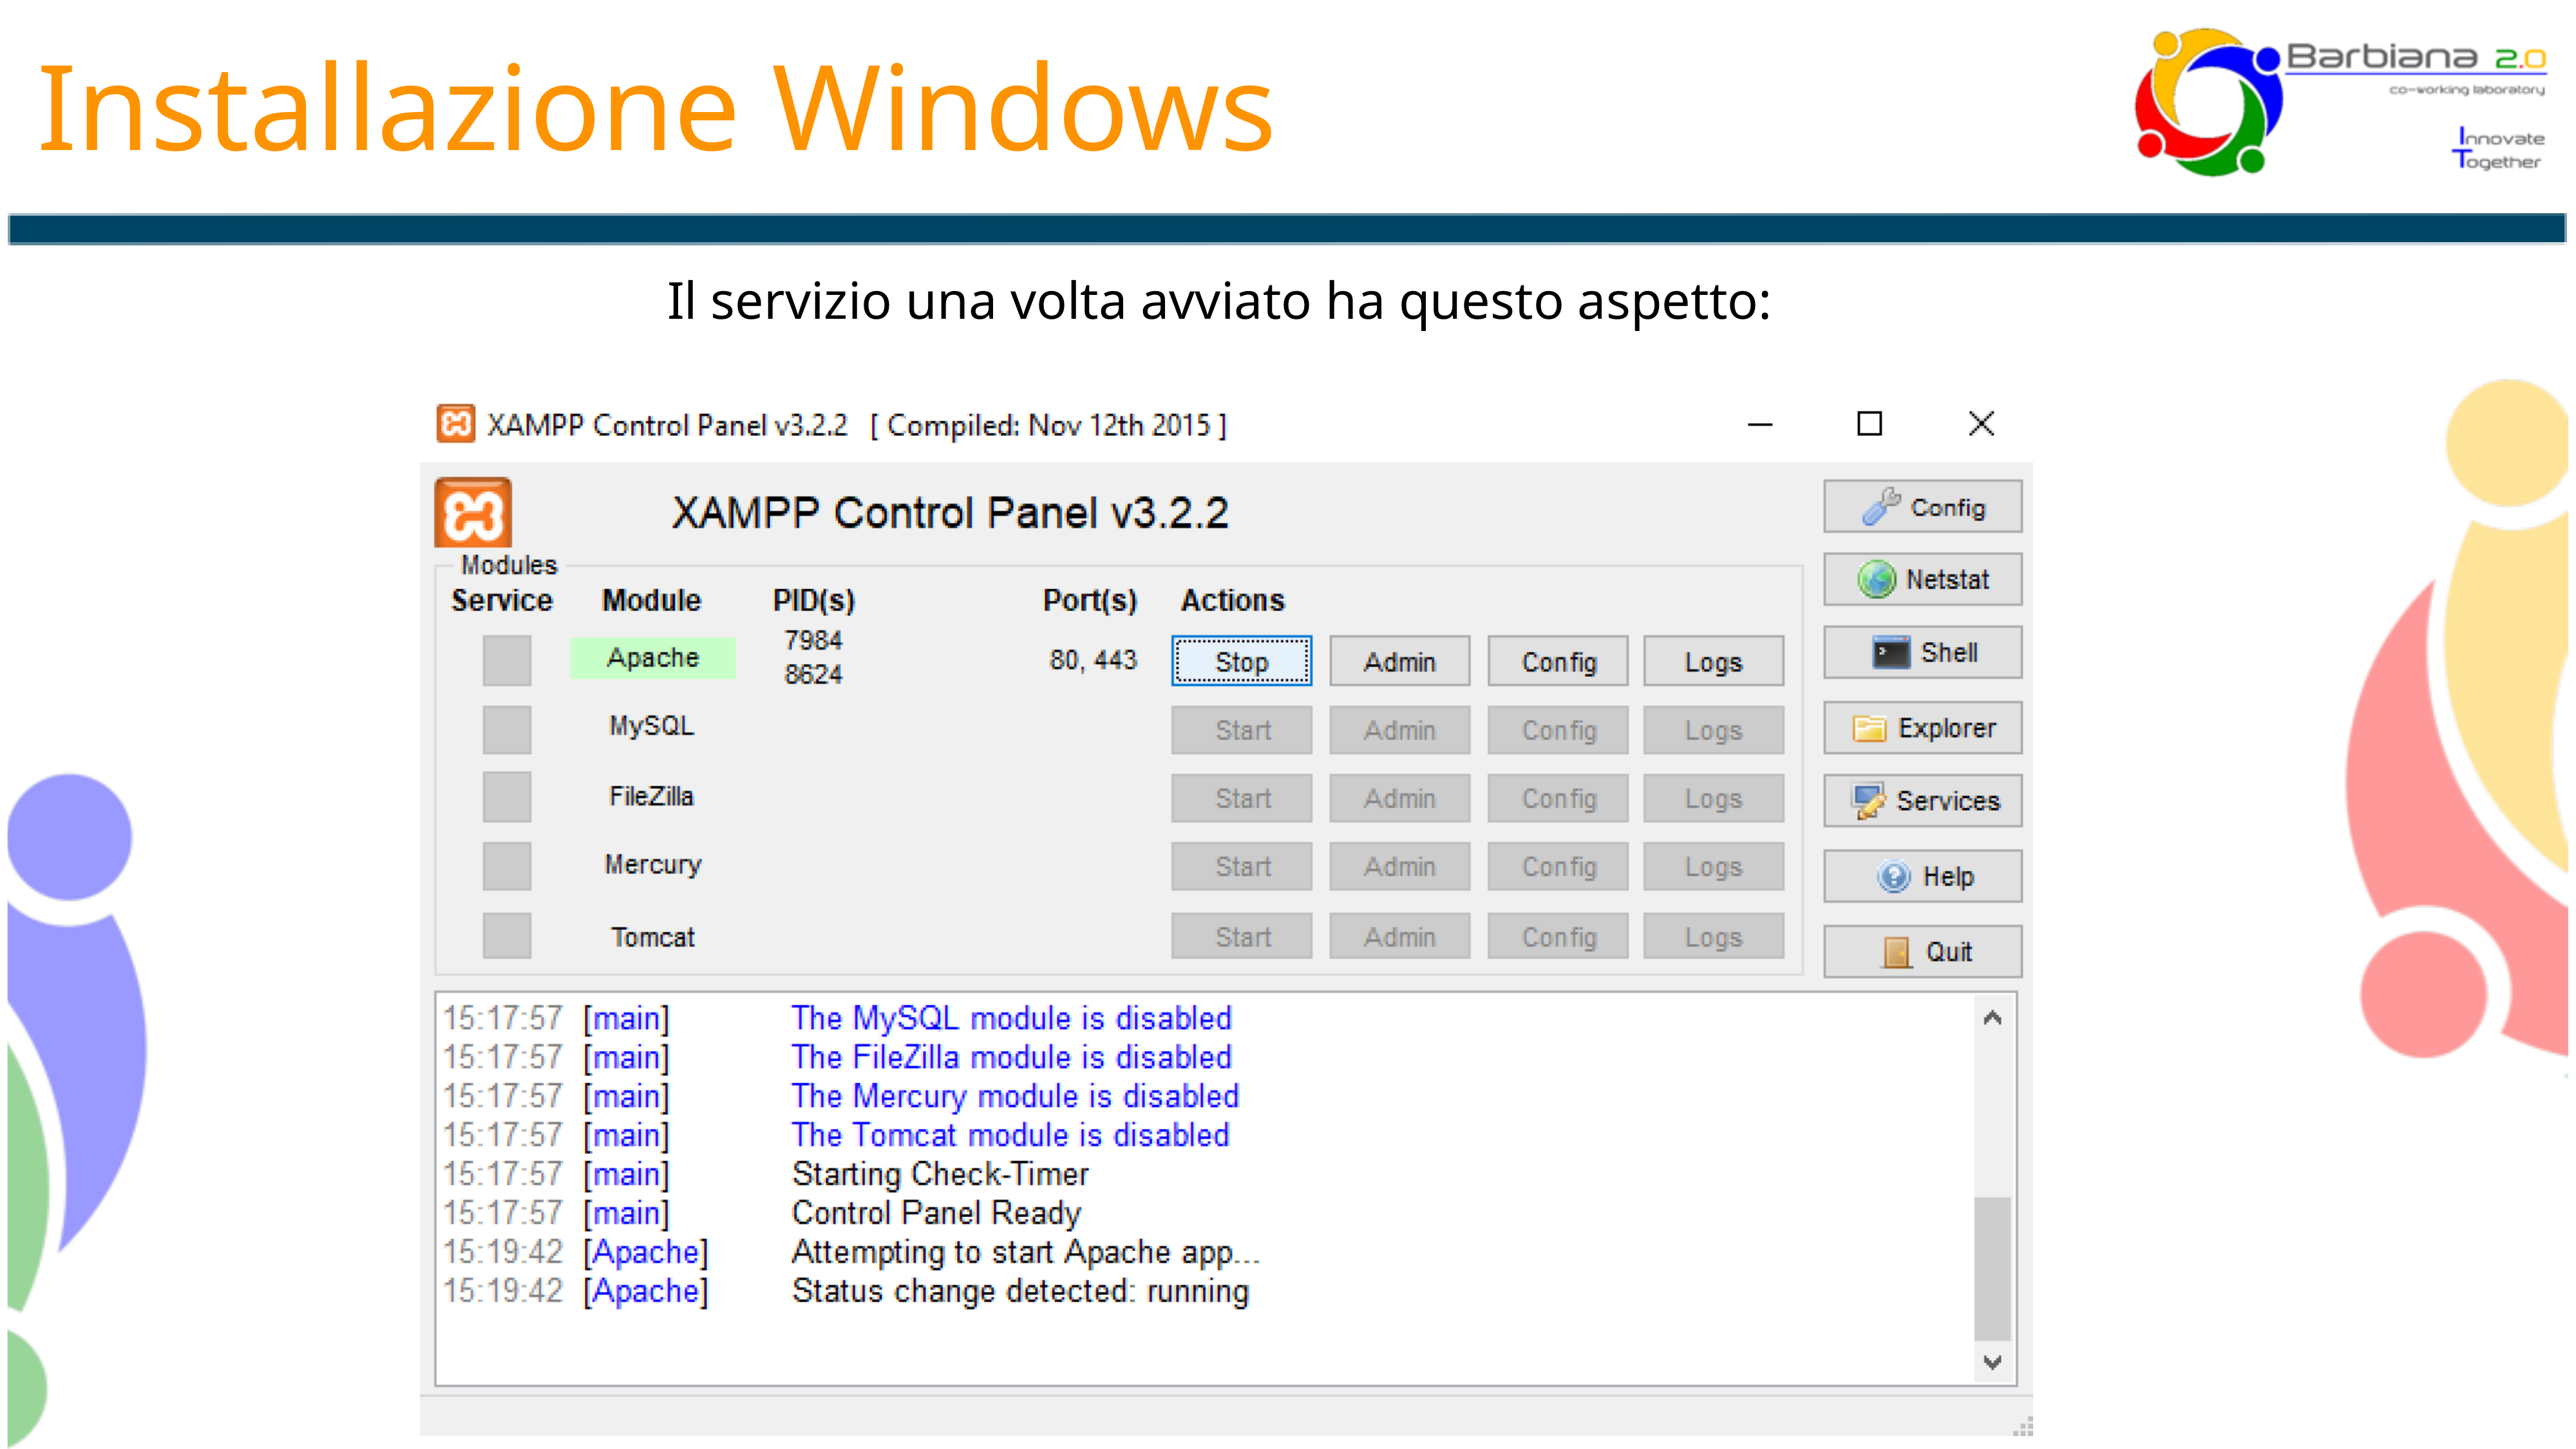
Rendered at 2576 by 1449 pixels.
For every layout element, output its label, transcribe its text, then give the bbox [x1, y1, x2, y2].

picture [7, 645, 158, 1449]
text_box Il servizio una volta avviato ha questo aspetto: [61, 263, 2392, 335]
picture [8, 213, 2576, 245]
title Installazione Windows [31, 25, 2111, 180]
picture [2121, 9, 2568, 196]
picture [420, 389, 2033, 1436]
picture [2121, 364, 2568, 1238]
